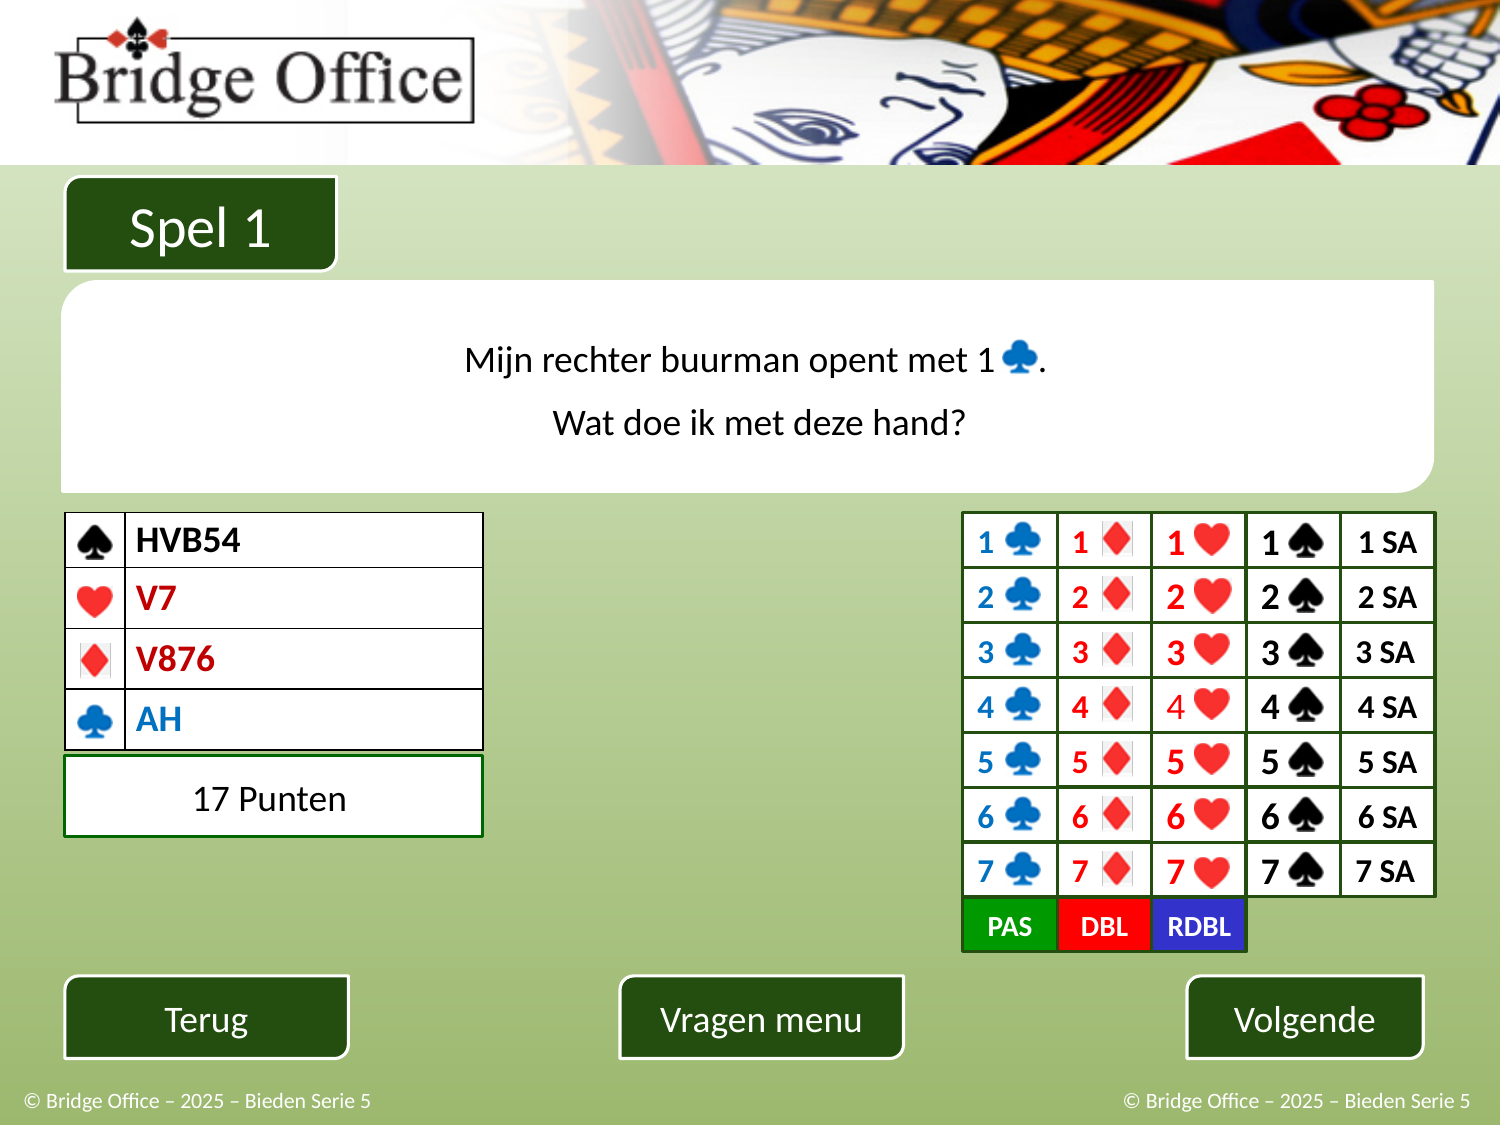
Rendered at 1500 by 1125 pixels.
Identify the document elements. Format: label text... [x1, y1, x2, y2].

picture [1004, 686, 1041, 723]
picture [77, 703, 114, 740]
text_box 1 SA [1342, 511, 1437, 569]
text_box 7 [1150, 841, 1245, 898]
picture [0, 0, 1500, 166]
text_box 7 [1245, 841, 1339, 898]
text_box 3 [1150, 621, 1245, 676]
text_box 2 SA [1339, 569, 1437, 621]
text_box 7 [1056, 841, 1150, 898]
picture [1001, 339, 1038, 375]
text_box Terug [63, 974, 350, 1061]
picture [1193, 578, 1232, 614]
text_box © Bridge Office – 2025 – Bieden Serie 5 [8, 1079, 393, 1121]
picture [1193, 743, 1230, 776]
table_header HVB54 [126, 513, 482, 567]
text_box Wat doe ik met deze hand? [537, 390, 986, 451]
picture [1099, 741, 1135, 778]
picture [1193, 688, 1230, 721]
picture [77, 524, 114, 561]
picture [1099, 686, 1135, 723]
picture [1288, 796, 1324, 832]
text_box © Bridge Office – 2025 – Bieden Serie 5 [1107, 1079, 1500, 1121]
text_box 3 [1056, 621, 1150, 676]
table_cell [66, 629, 124, 688]
picture [1288, 686, 1324, 723]
picture [1288, 631, 1324, 668]
text_box 5 [1248, 734, 1339, 786]
picture [1004, 521, 1041, 558]
text_box 5 [961, 734, 1059, 786]
picture [1099, 631, 1135, 668]
text_box 2 [1056, 569, 1153, 621]
picture [1004, 576, 1041, 613]
text_box 7 [961, 841, 1056, 896]
text_box 1 [1245, 511, 1342, 569]
text_box 5 [1059, 734, 1153, 786]
picture [1288, 521, 1325, 558]
text_box 5 SA [1339, 734, 1437, 786]
picture [1288, 851, 1324, 887]
text_box 1 [961, 511, 1059, 569]
text_box 6 [1056, 786, 1150, 841]
text_box 17 Punten [63, 754, 484, 838]
picture [1004, 796, 1041, 833]
text_box 1 [1059, 511, 1153, 569]
text_box 4 SA [1339, 676, 1437, 734]
text_box [61, 280, 1435, 493]
text_box Mijn rechter buurman opent met 1 . [449, 327, 1075, 388]
picture [1099, 851, 1135, 887]
text_box 4 [1245, 676, 1339, 734]
text_box 3 [1245, 621, 1339, 676]
text_box 6 [961, 786, 1056, 841]
text_box 4 [1059, 676, 1150, 734]
text_box Spel 1 [63, 179, 339, 273]
text_box 3 [961, 621, 1056, 676]
picture [1099, 576, 1135, 613]
text_box 5 [1153, 734, 1248, 786]
text_box 6 [1150, 786, 1245, 841]
picture [1099, 796, 1135, 833]
table_cell AH [126, 690, 482, 749]
text_box 2 [1245, 569, 1339, 621]
table_cell V7 [126, 568, 482, 628]
text_box PAS [961, 896, 1059, 953]
text_box 2 [1153, 569, 1245, 621]
picture [1193, 523, 1230, 556]
picture [77, 643, 114, 679]
text_box DBL [1059, 898, 1153, 953]
text_box 2 [961, 569, 1056, 621]
text_box 7 SA [1339, 844, 1437, 898]
text_box 3 SA [1339, 621, 1437, 676]
picture [1004, 741, 1041, 778]
table_header [66, 513, 124, 567]
picture [1004, 851, 1041, 887]
picture [1288, 576, 1324, 613]
text_box RDBL [1153, 898, 1248, 953]
text_box 4 [1150, 676, 1245, 734]
picture [77, 585, 114, 618]
picture [1193, 857, 1230, 890]
text_box 6 SA [1339, 786, 1437, 844]
picture [1194, 633, 1230, 666]
picture [1288, 741, 1324, 778]
text_box 1 [1153, 511, 1245, 569]
table_cell V876 [126, 629, 482, 688]
table_cell [66, 690, 124, 749]
text_box 6 [1245, 786, 1339, 841]
table_cell [66, 568, 124, 628]
picture [1193, 798, 1230, 830]
text_box Volgende [1185, 974, 1425, 1061]
text_box 4 [961, 676, 1059, 734]
text_box Vragen menu [618, 974, 906, 1061]
picture [1004, 631, 1041, 668]
picture [1099, 521, 1135, 558]
